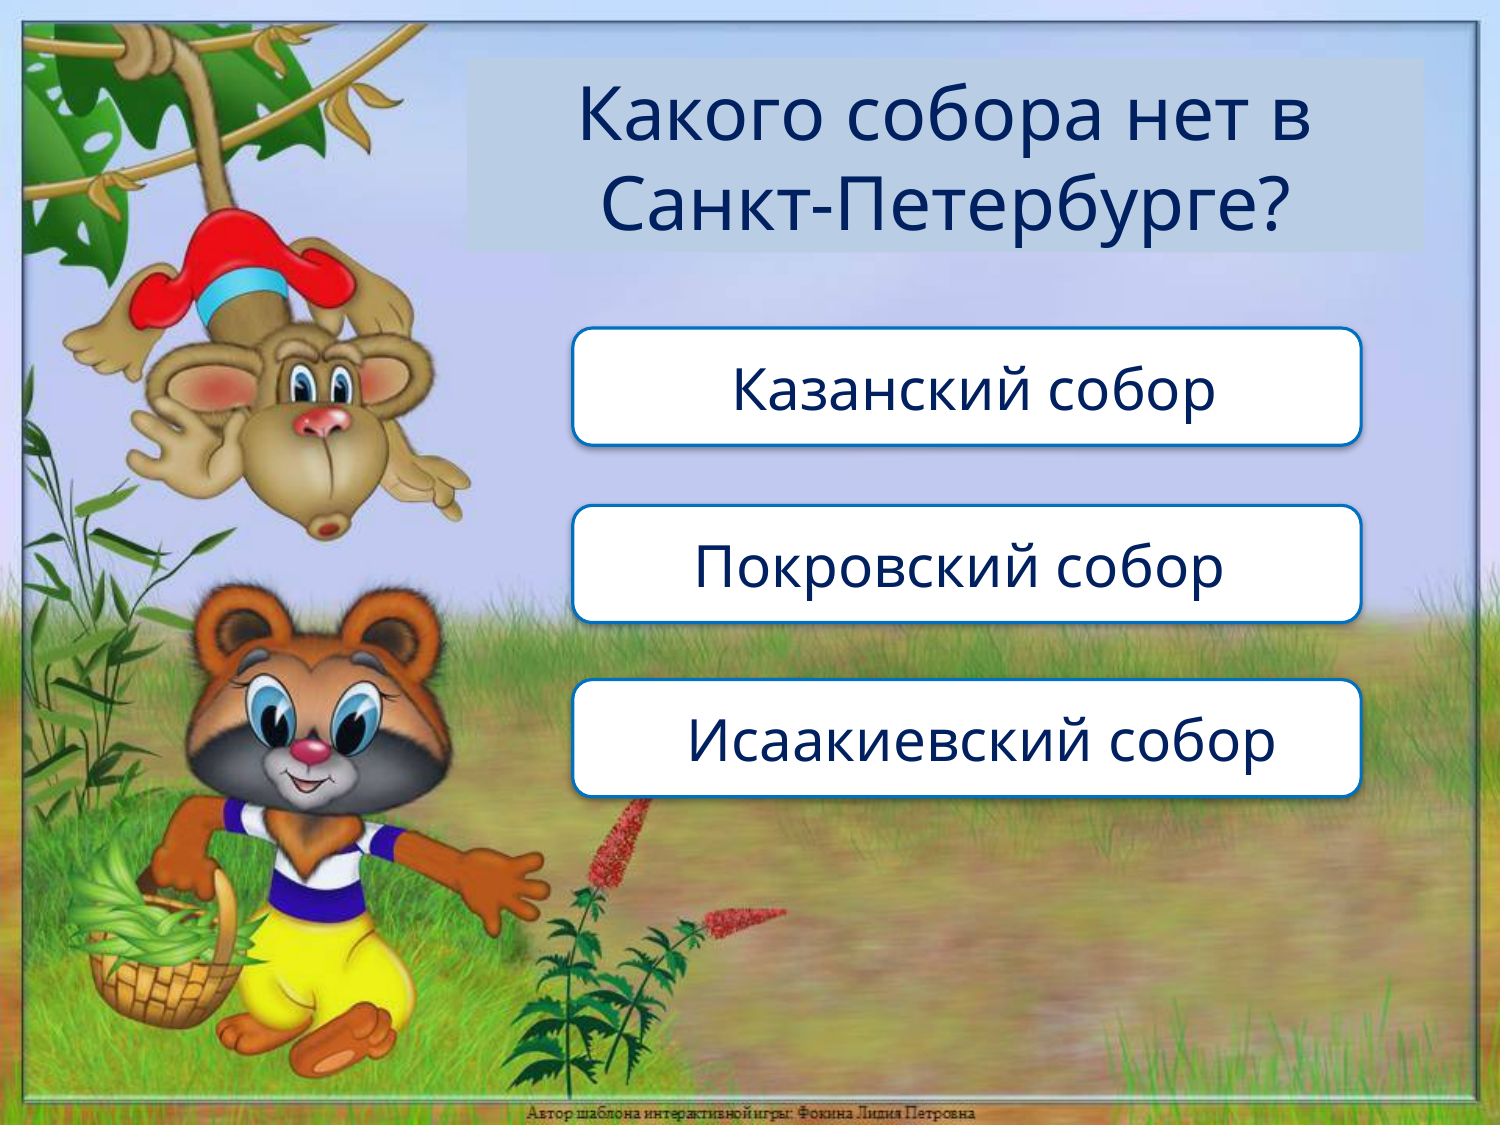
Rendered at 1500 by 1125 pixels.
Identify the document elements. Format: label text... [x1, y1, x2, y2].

text_box Какого собора нет в Санкт-Петербурге? [466, 57, 1424, 253]
text_box Казанский собор [571, 327, 1362, 446]
text_box Исаакиевский собор [571, 678, 1362, 798]
text_box Покровский собор [571, 504, 1362, 624]
picture [0, 0, 1500, 1125]
